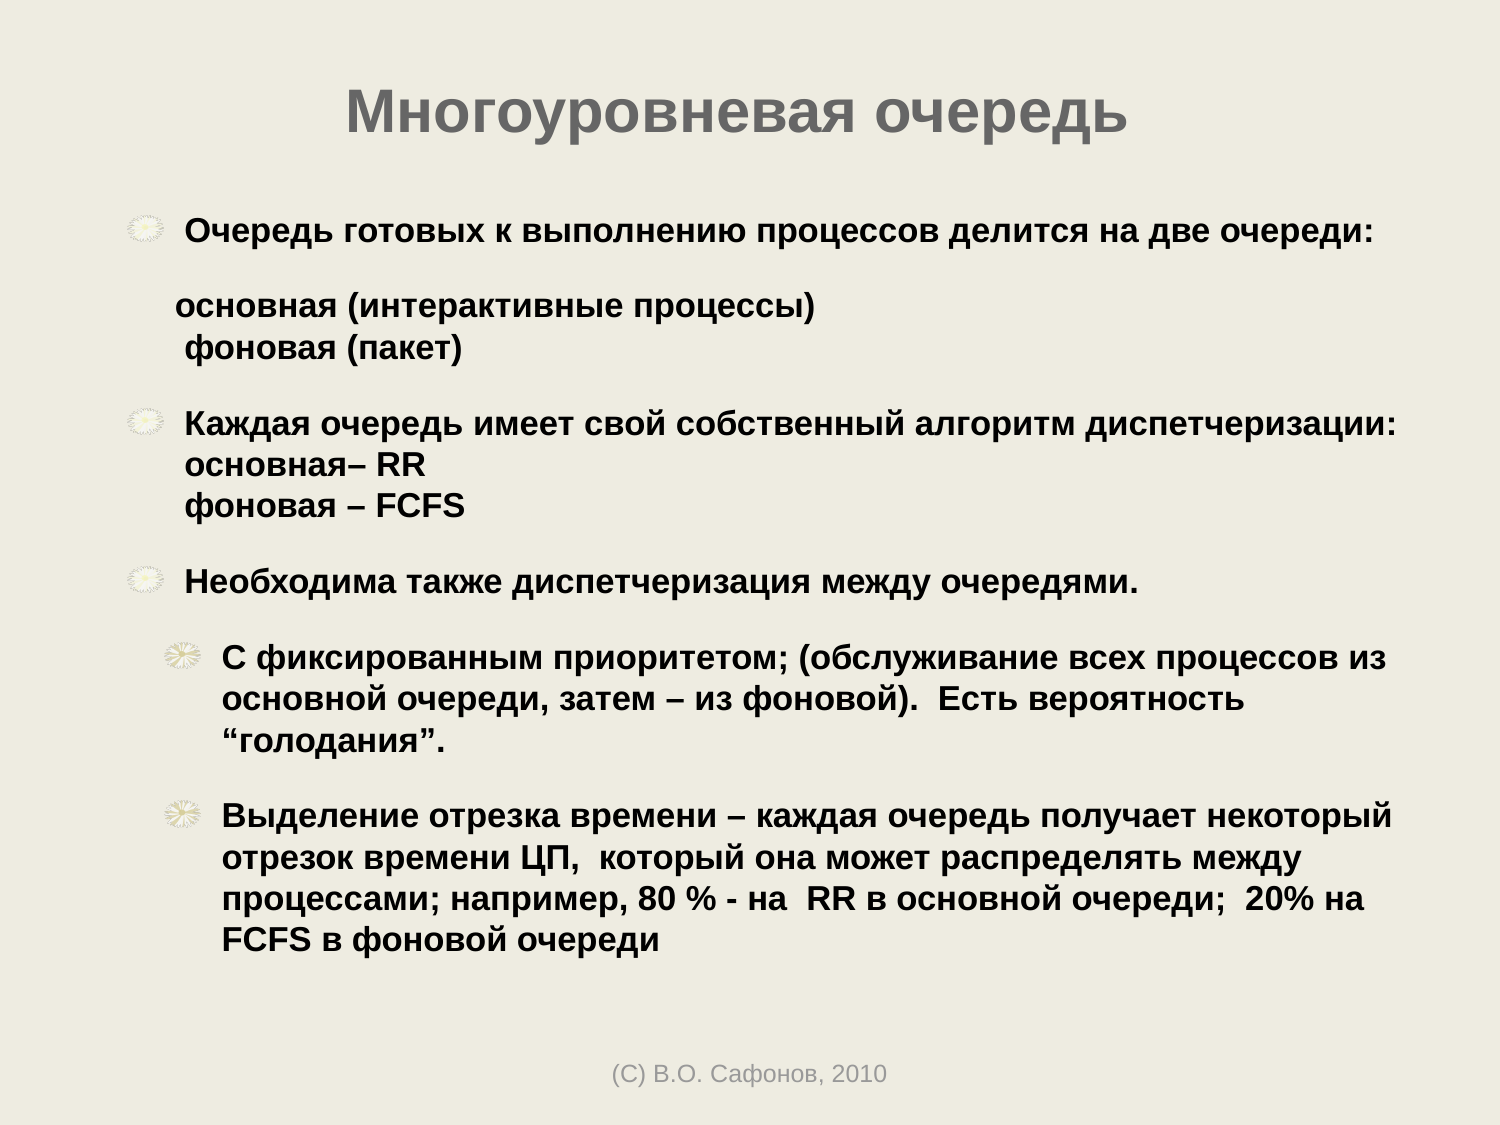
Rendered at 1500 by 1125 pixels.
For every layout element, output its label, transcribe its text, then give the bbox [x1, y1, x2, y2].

picture [127, 566, 164, 593]
list Очередь готовых к выполнению процессов делится на две очереди: основная (интерактивные процессы) фоновая (пакет) Каждая очередь имеет свой собственный алгоритм диспетчеризации: основная– RR фоновая – FCFS Необходима также диспетчеризация между очередями. С фиксированным приоритетом; (обслуживание всех процессов из основной очереди, затем – из фоновой). Есть вероятность “голодания”. Выделение отрезка времени – каждая очередь получает некоторый отрезок времени ЦП, который она может распределять между процессами; например, 80 % - на RR в основной очереди; 20% на FCFS в фоновой очереди [112, 200, 1436, 1000]
picture [164, 800, 201, 828]
footer (C) В.О. Сафонов, 2010 [512, 1042, 988, 1103]
title Многоуровневая очередь [111, 63, 1364, 154]
picture [164, 642, 201, 669]
picture [127, 408, 164, 435]
picture [127, 215, 164, 242]
